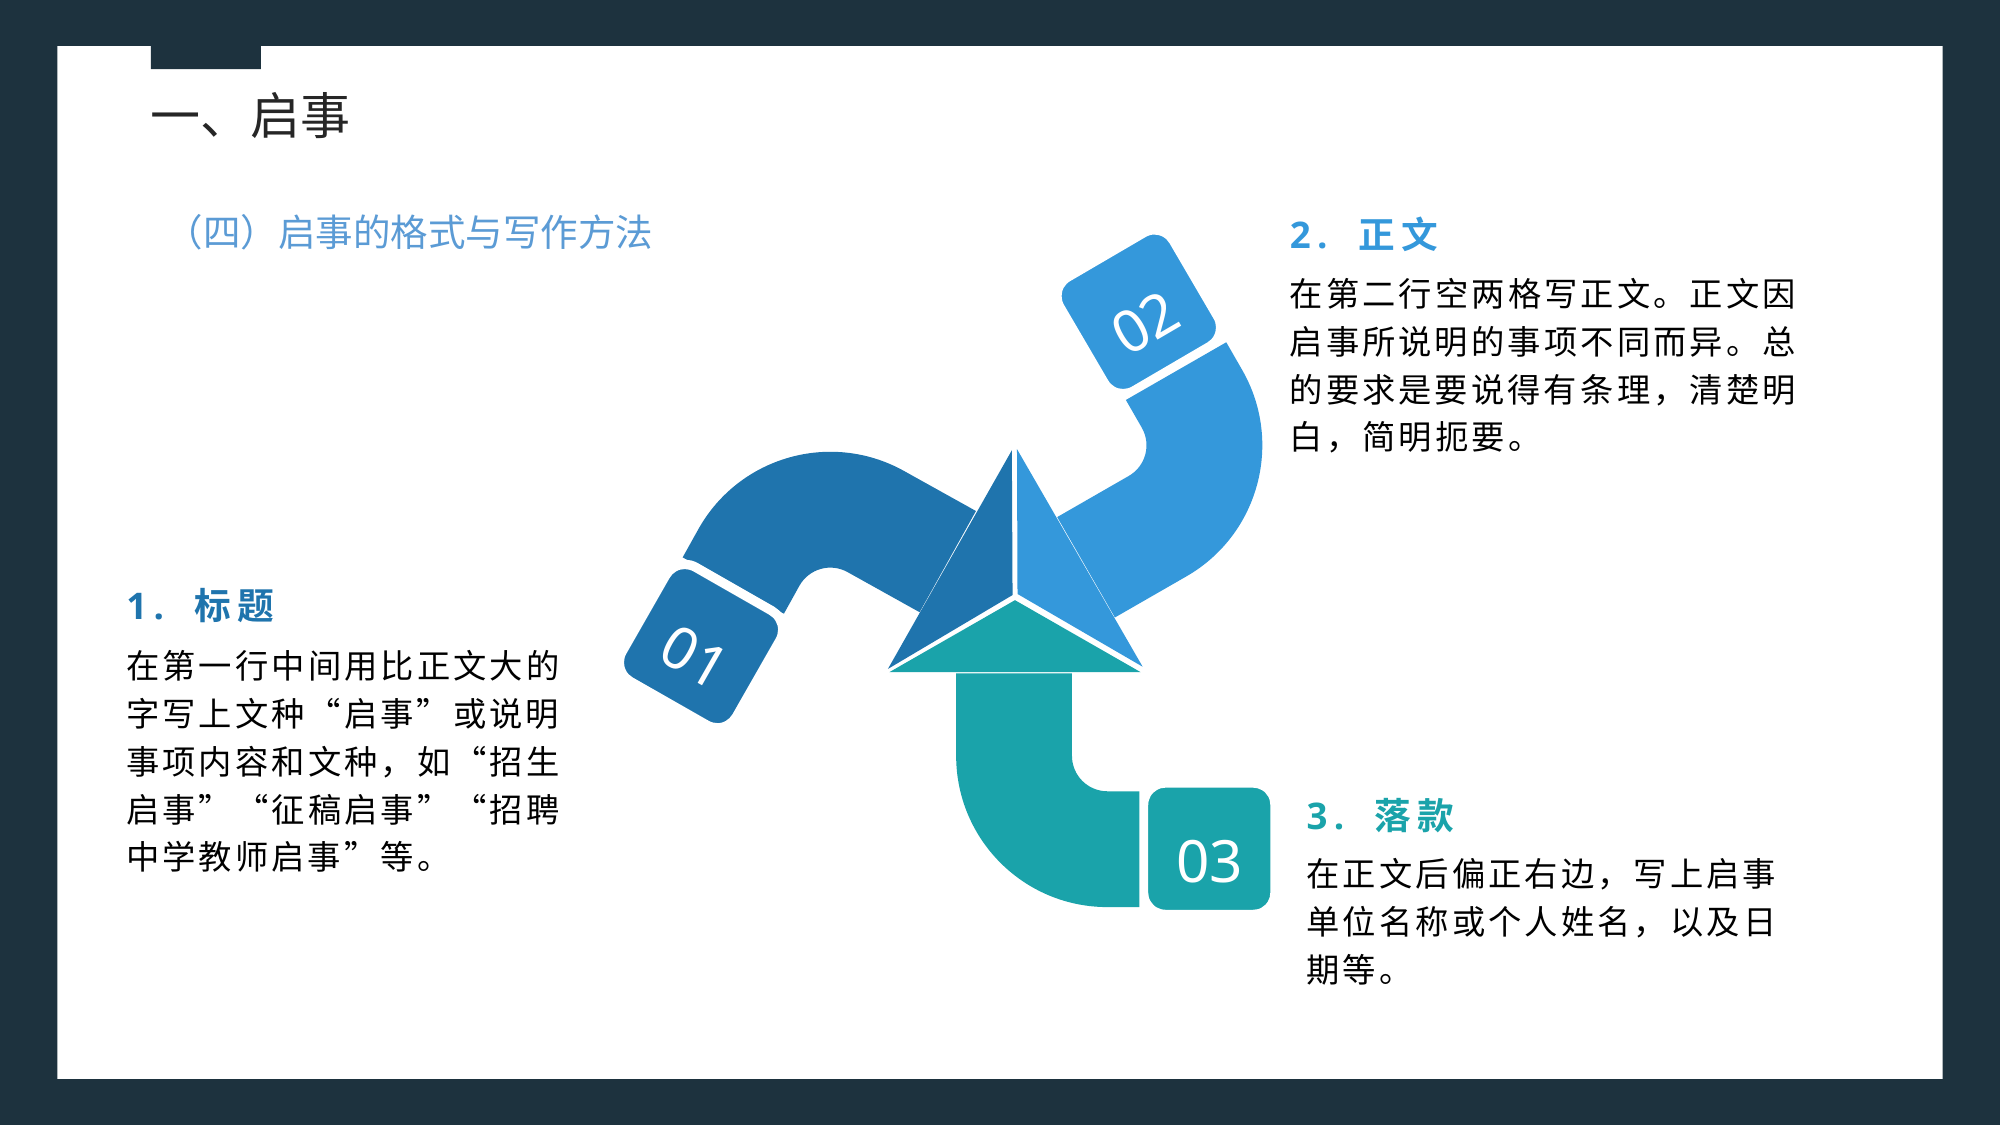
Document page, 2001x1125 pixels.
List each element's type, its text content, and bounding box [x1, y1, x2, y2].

text_box 一、启事 [150, 77, 622, 153]
text_box 2. 正文 [1275, 195, 1688, 257]
text_box [956, 673, 1140, 908]
text_box 在第二行空两格写正文。正文因启事所说明的事项不同而异。总的要求是要说得有条理，清楚明白，简明扼要。 [1275, 264, 1816, 482]
text_box 在正文后偏正右边，写上启事单位名称或个人姓名，以及日期等。 [1291, 845, 1817, 1001]
text_box [682, 451, 976, 614]
text_box [1015, 448, 1144, 668]
text_box [888, 598, 1142, 674]
text_box 1. 标题 [111, 566, 525, 627]
text_box 01 [619, 564, 783, 728]
text_box 3. 落款 [1291, 776, 1705, 837]
text_box （四）启事的格式与写作方法 [150, 178, 1212, 261]
text_box 02 [1056, 229, 1221, 394]
text_box 在第一行中间用比正文大的字写上文种“启事”或说明事项内容和文种，如“招生 启事”“征稿启事”“招聘中学教师启事”等。 [111, 637, 595, 907]
text_box [1057, 342, 1263, 618]
text_box [887, 449, 1014, 670]
text_box 03 [1143, 782, 1276, 915]
